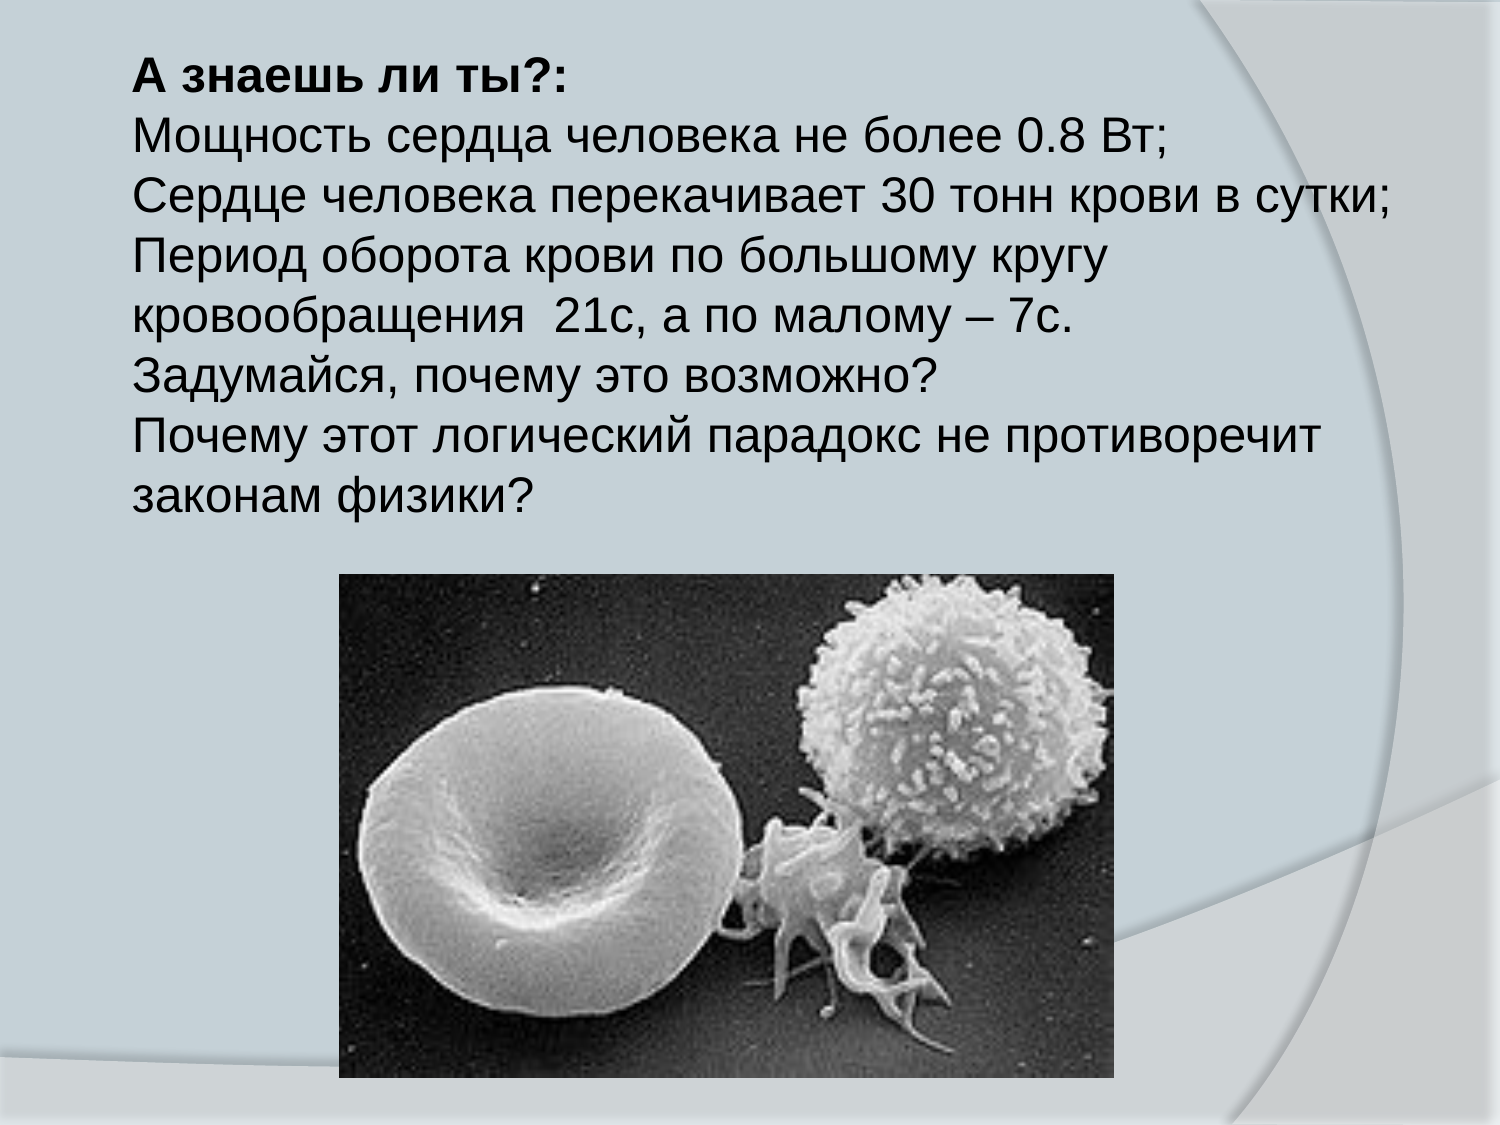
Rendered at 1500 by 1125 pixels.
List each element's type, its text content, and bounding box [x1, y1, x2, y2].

text_box А знаешь ли ты?: Мощность сердца человека не более 0.8 Вт; Сердце человека перекачивает 30 тонн крови в сутки; Период оборота крови по большому кругу кровообращения 21с, а по малому – 7с. Задумайся, почему это возможно? Почему этот логический парадокс не противоречит законам физики? [117, 35, 1453, 530]
picture [339, 573, 1115, 1078]
